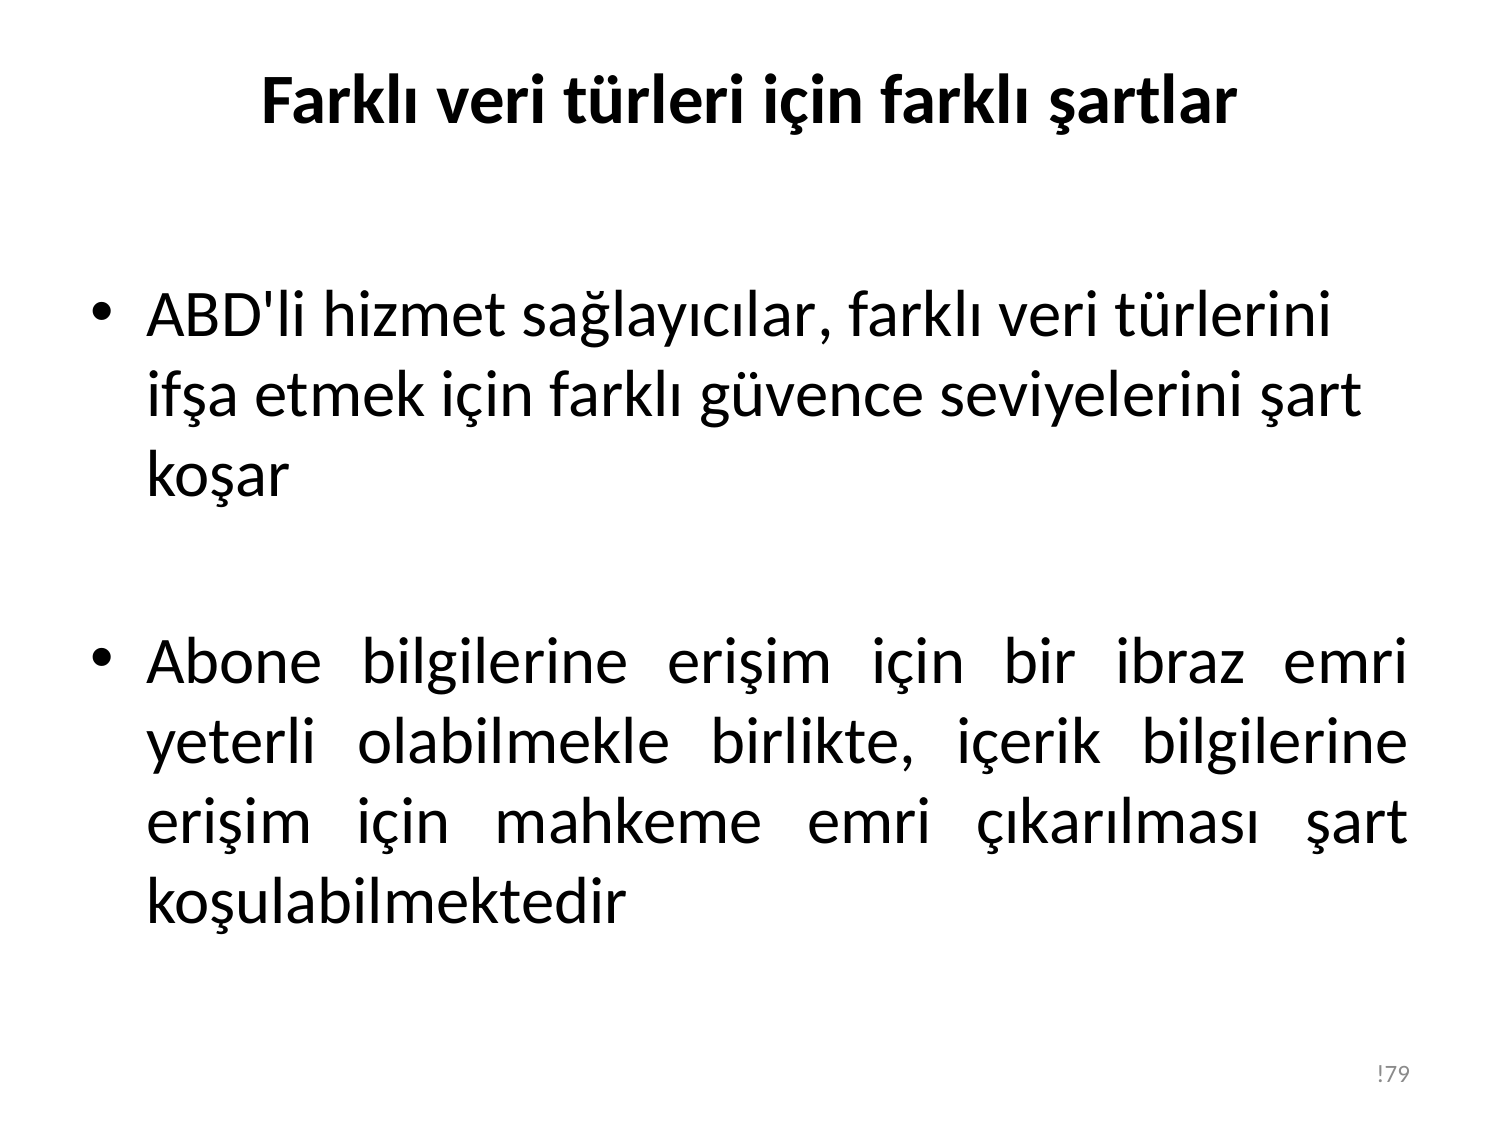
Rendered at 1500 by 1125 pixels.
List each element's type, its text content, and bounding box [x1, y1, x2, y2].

title Farklı veri türleri için farklı şartlar [75, 45, 1425, 233]
list ABD'li hizmet sağlayıcılar, farklı veri türlerini ifşa etmek için farklı güvence seviyelerini şart koşar Abone bilgilerine erişim için bir ibraz emri yeterli olabilmekle birlikte, içerik bilgilerine erişim için mahkeme emri çıkarılması şart koşulabilmektedir [75, 262, 1425, 1005]
slide_number !79 [1074, 1042, 1425, 1103]
